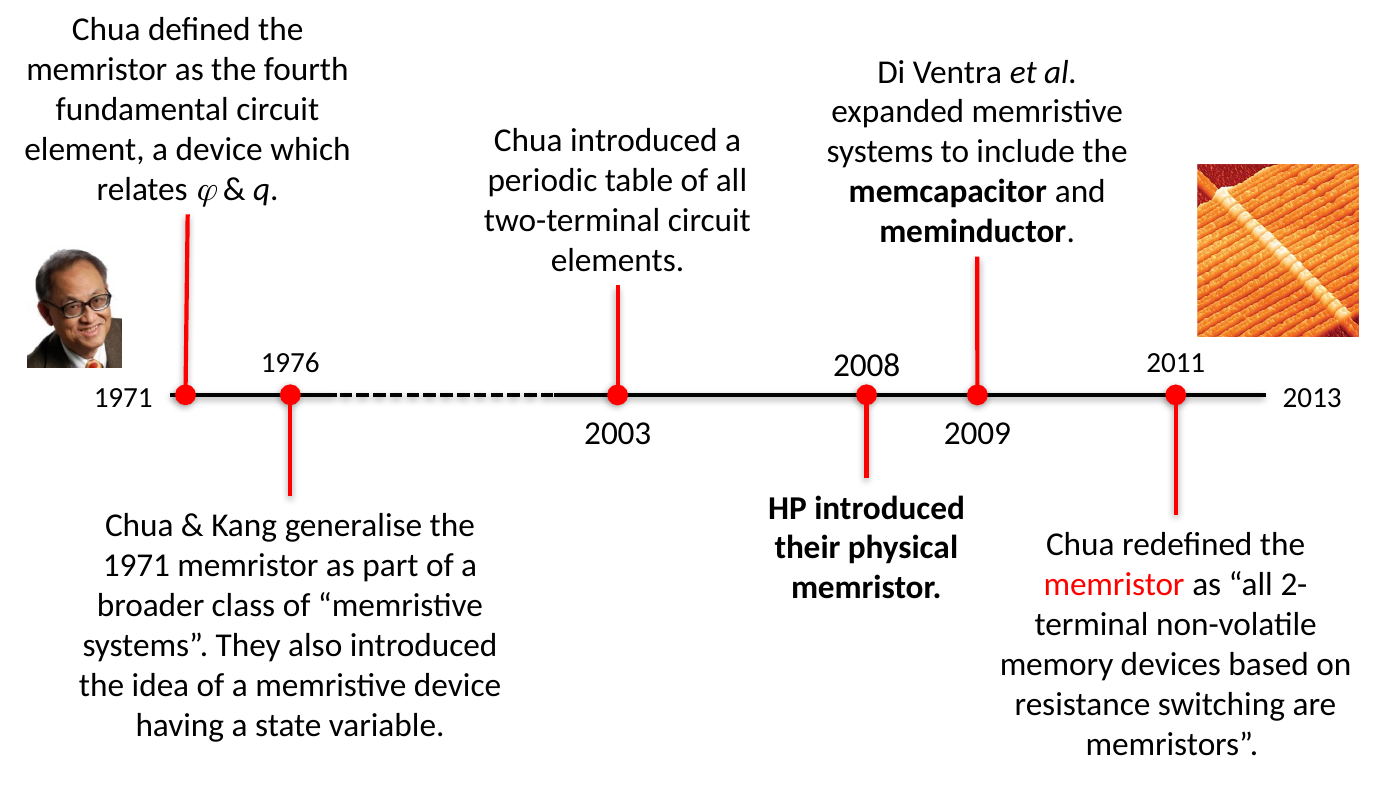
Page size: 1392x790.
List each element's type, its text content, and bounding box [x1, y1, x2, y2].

text_box Chua & Kang generalise the 1971 memristor as part of a broader class of “memristive systems”. They also introduced the idea of a memristive device having a state variable. [57, 496, 523, 751]
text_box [732, 335, 1001, 615]
picture [1197, 164, 1360, 337]
text_box 1971 [76, 371, 170, 421]
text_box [446, 110, 789, 460]
text_box 2013 [1265, 371, 1359, 421]
text_box 1976 [243, 336, 337, 386]
picture [27, 234, 123, 368]
text_box Chua redefined the memristor as “all 2-terminal non-volatile memory devices based on resistance switching are memristors”. [977, 514, 1375, 770]
text_box 2011 [1158, 336, 1223, 386]
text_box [801, 42, 1153, 460]
text_box Chua defined the memristor as the fourth fundamental circuit element, a device which relates  & q. [0, 0, 389, 215]
